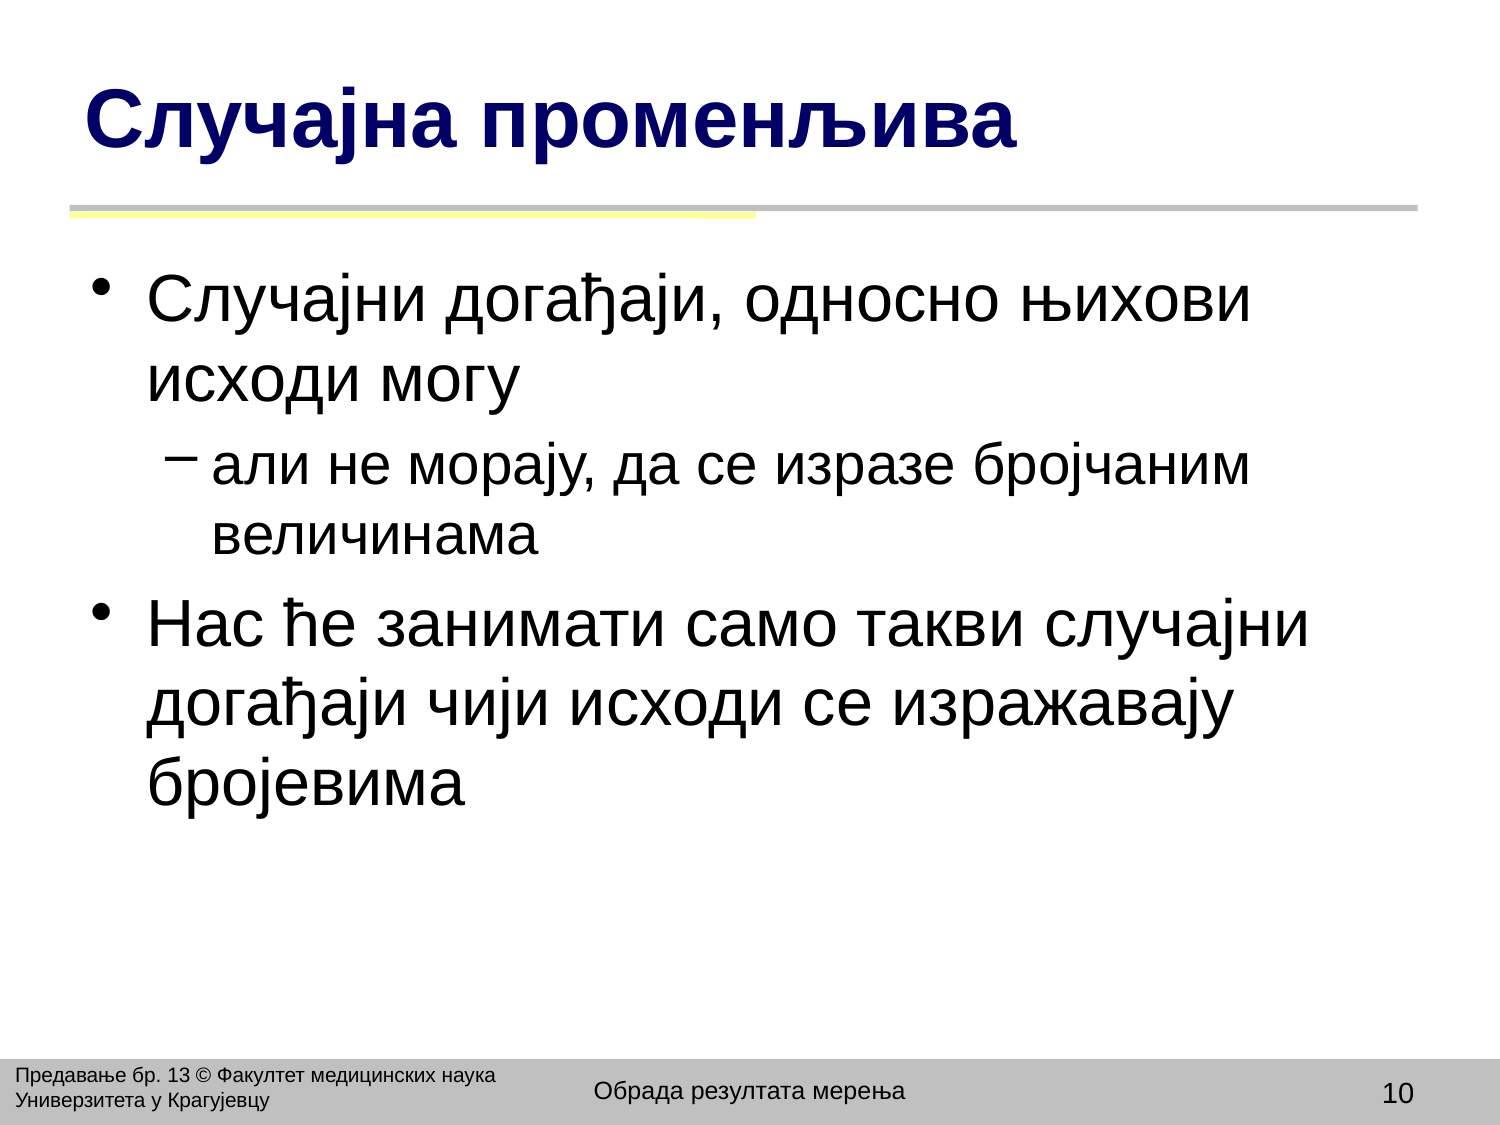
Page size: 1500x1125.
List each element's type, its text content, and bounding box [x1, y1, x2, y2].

list Случајни догађаји, односно њихови исходи могу али не морају, да се изразе бројчаним величинама Нас ће занимати само такви случајни догађаји чији исходи се изражавају бројевима [74, 246, 1426, 1023]
footer Обрада резултата мерења [512, 1066, 988, 1125]
title Случајна променљива [69, 19, 1426, 208]
slide_number Предавање бр. 13 © Факултет медицинских наука Универзитета у Крагујевцу [0, 1053, 631, 1108]
slide_number 10 [1079, 1066, 1430, 1125]
